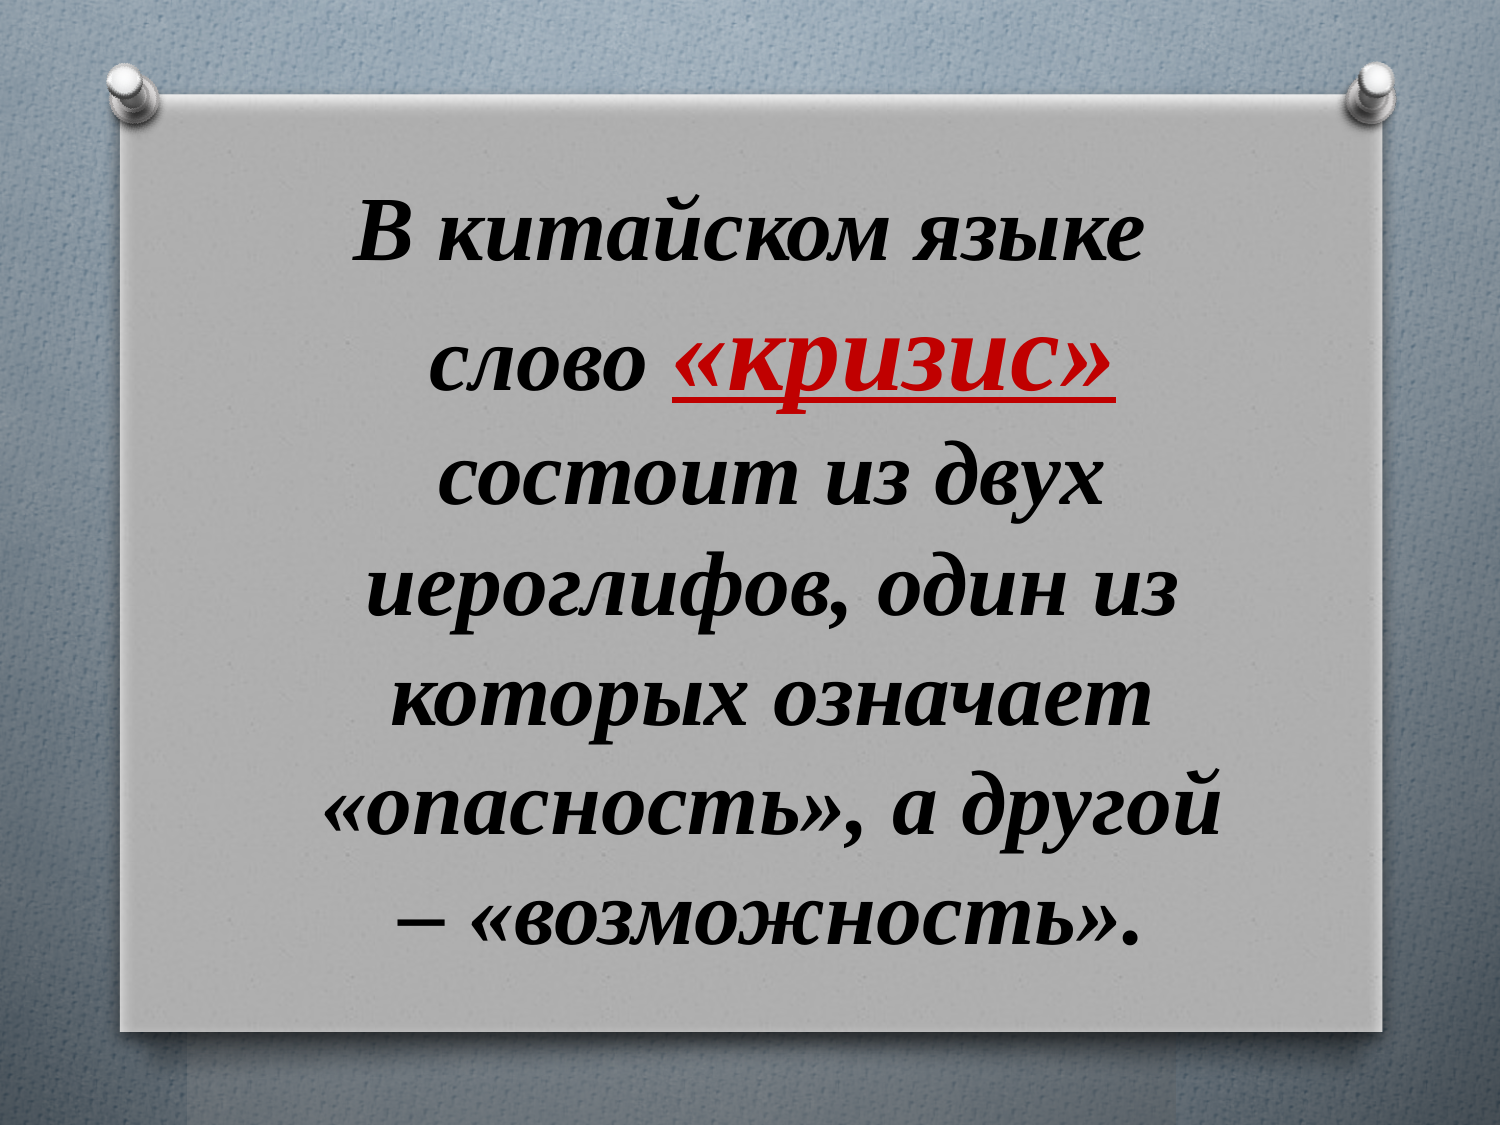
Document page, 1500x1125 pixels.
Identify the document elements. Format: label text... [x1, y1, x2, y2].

picture [75, 29, 198, 153]
picture [1317, 35, 1439, 156]
list В китайском языке слово «кризис» состоит из двух иероглифов, один из которых означает «опасность», а другой – «возможность». [242, 160, 1259, 753]
